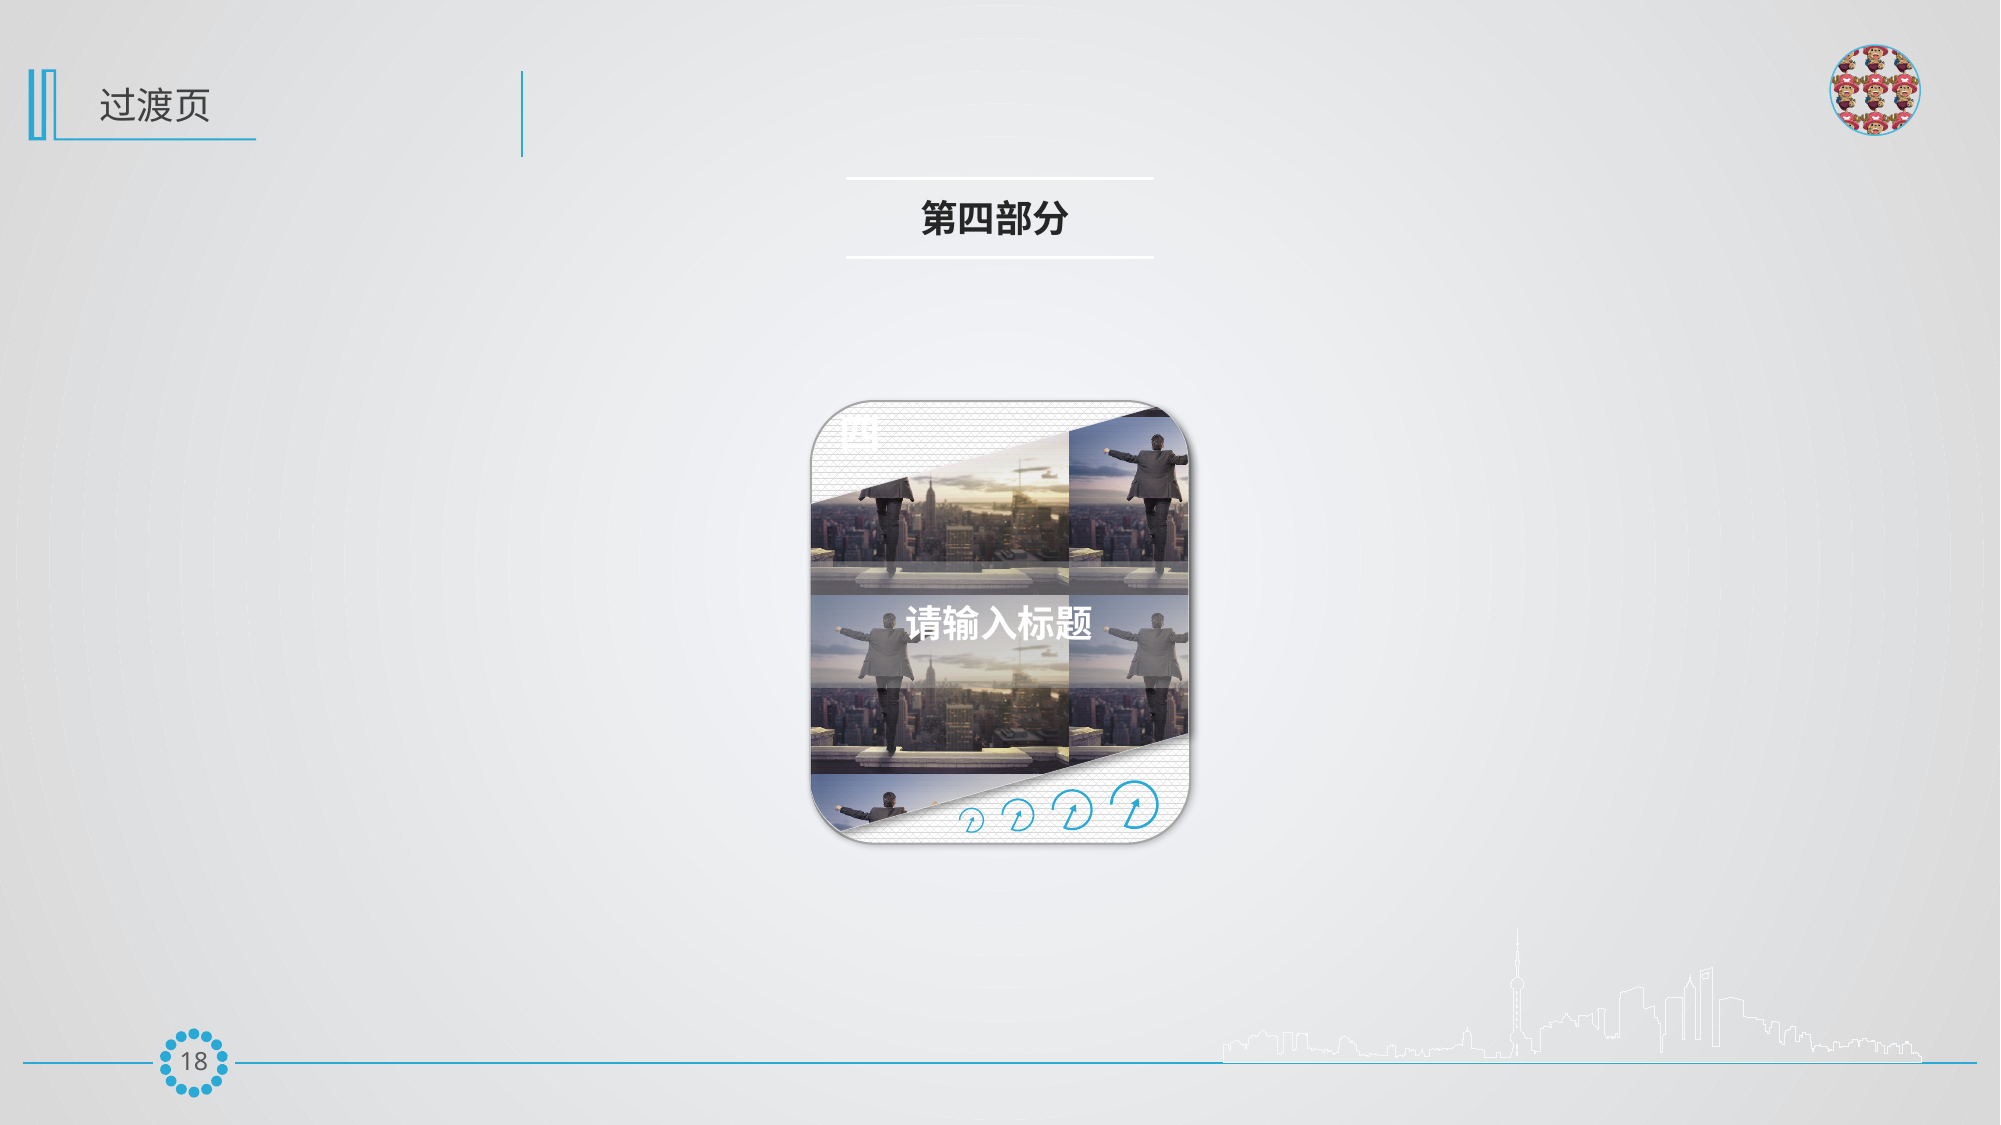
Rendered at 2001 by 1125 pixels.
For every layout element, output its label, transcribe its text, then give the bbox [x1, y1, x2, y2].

picture [1831, 46, 1919, 134]
text_box 第四部分 [905, 187, 1095, 248]
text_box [809, 399, 1191, 845]
slide_number 17 [169, 1039, 218, 1086]
